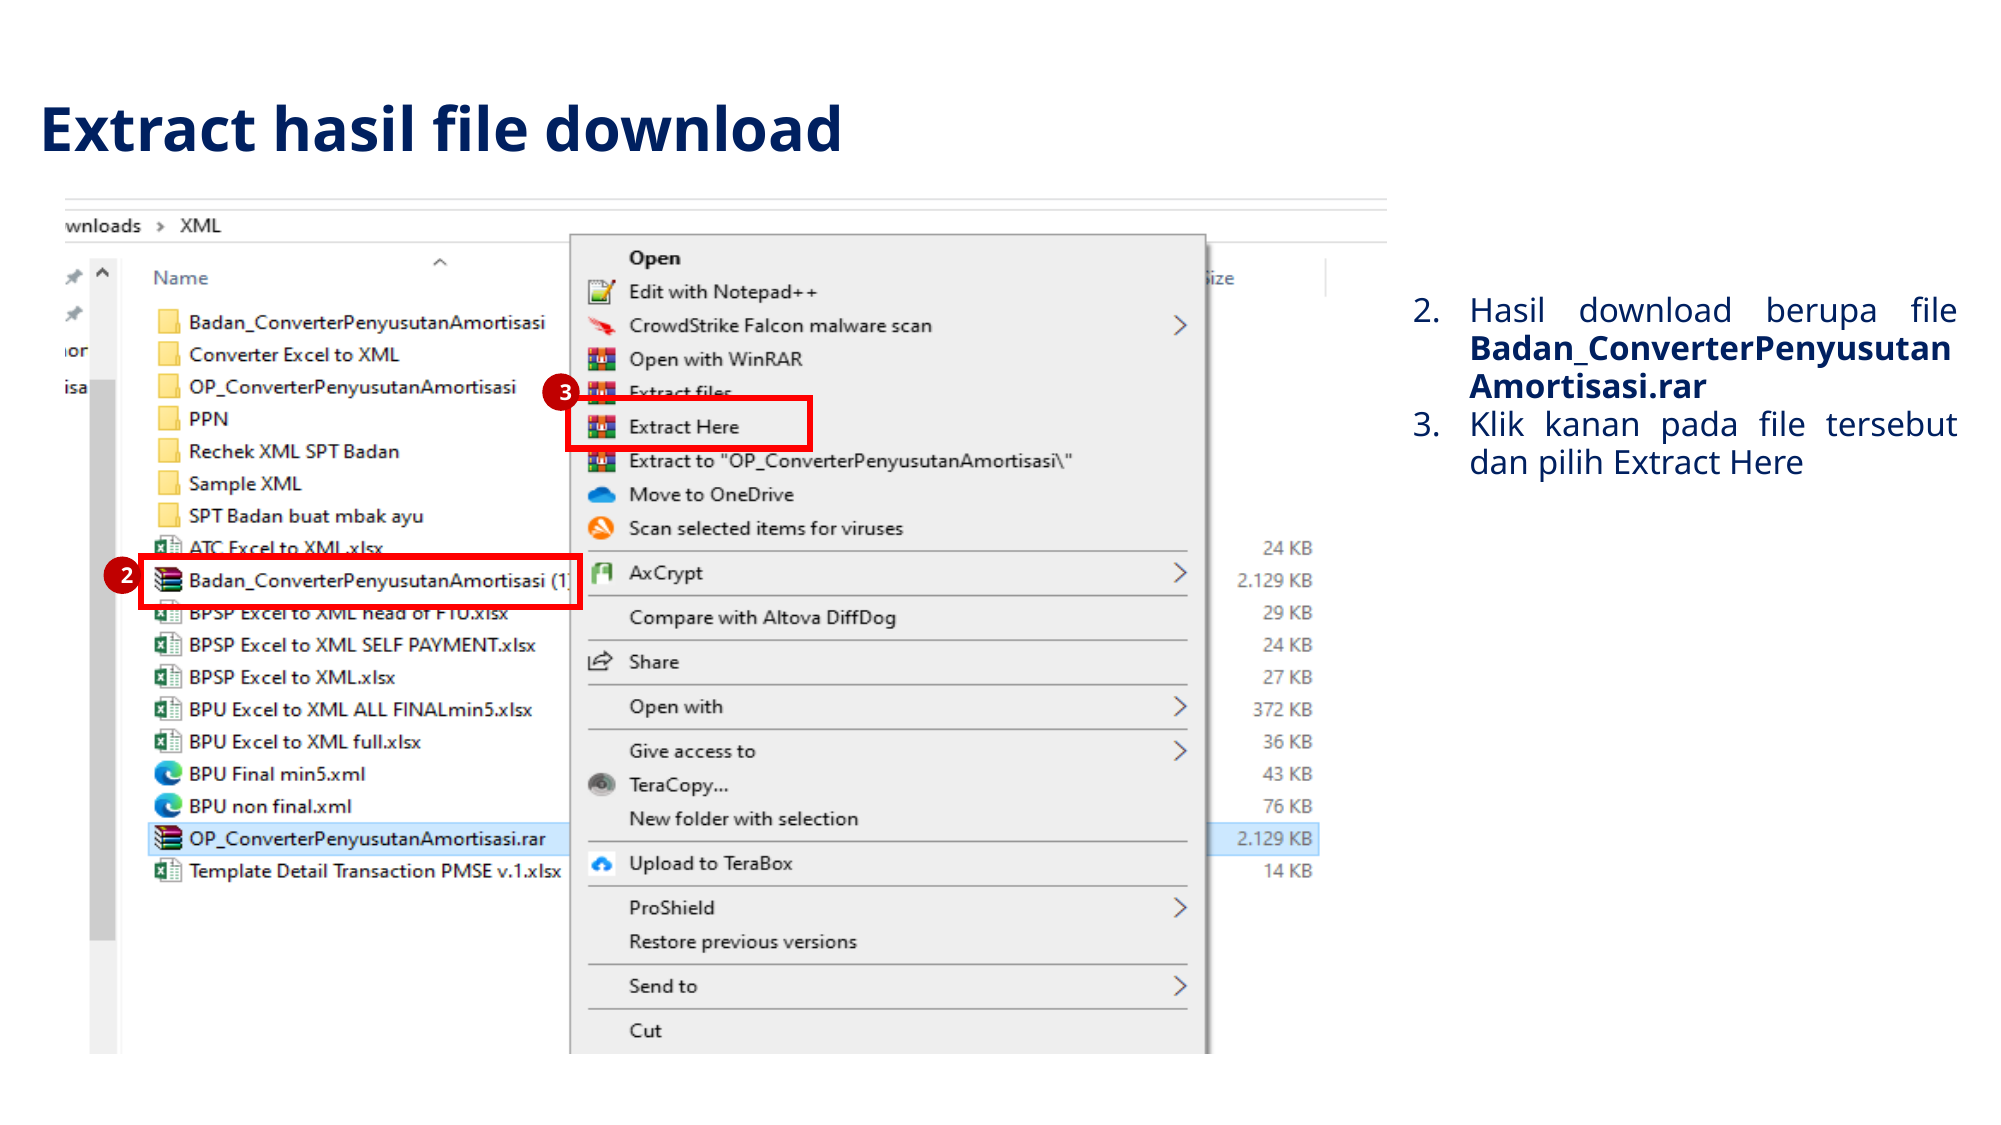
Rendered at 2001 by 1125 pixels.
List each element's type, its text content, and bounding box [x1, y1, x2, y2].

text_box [65, 176, 1387, 1054]
text_box Hasil download berupa file Badan_ConverterPenyusutanAmortisasi.rar Klik kanan pada file tersebut dan pilih Extract Here [1413, 291, 1959, 482]
text_box Extract hasil file download [39, 54, 1848, 164]
